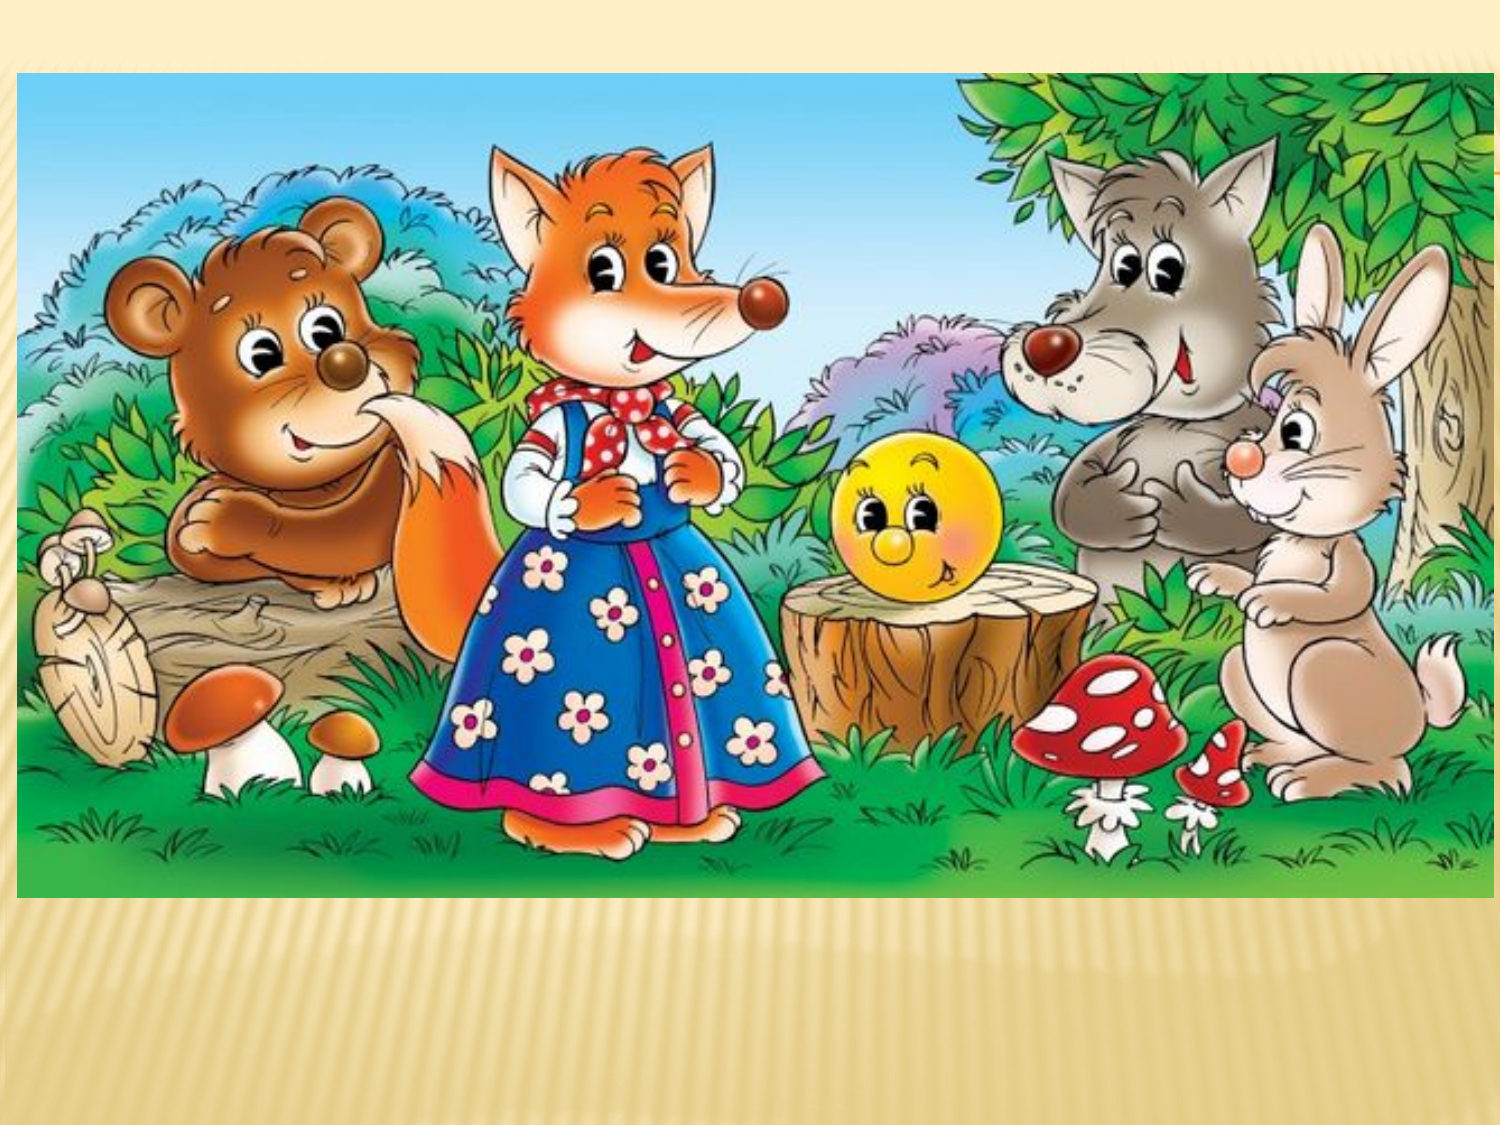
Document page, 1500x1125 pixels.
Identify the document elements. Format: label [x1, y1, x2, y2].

picture [17, 72, 1495, 898]
